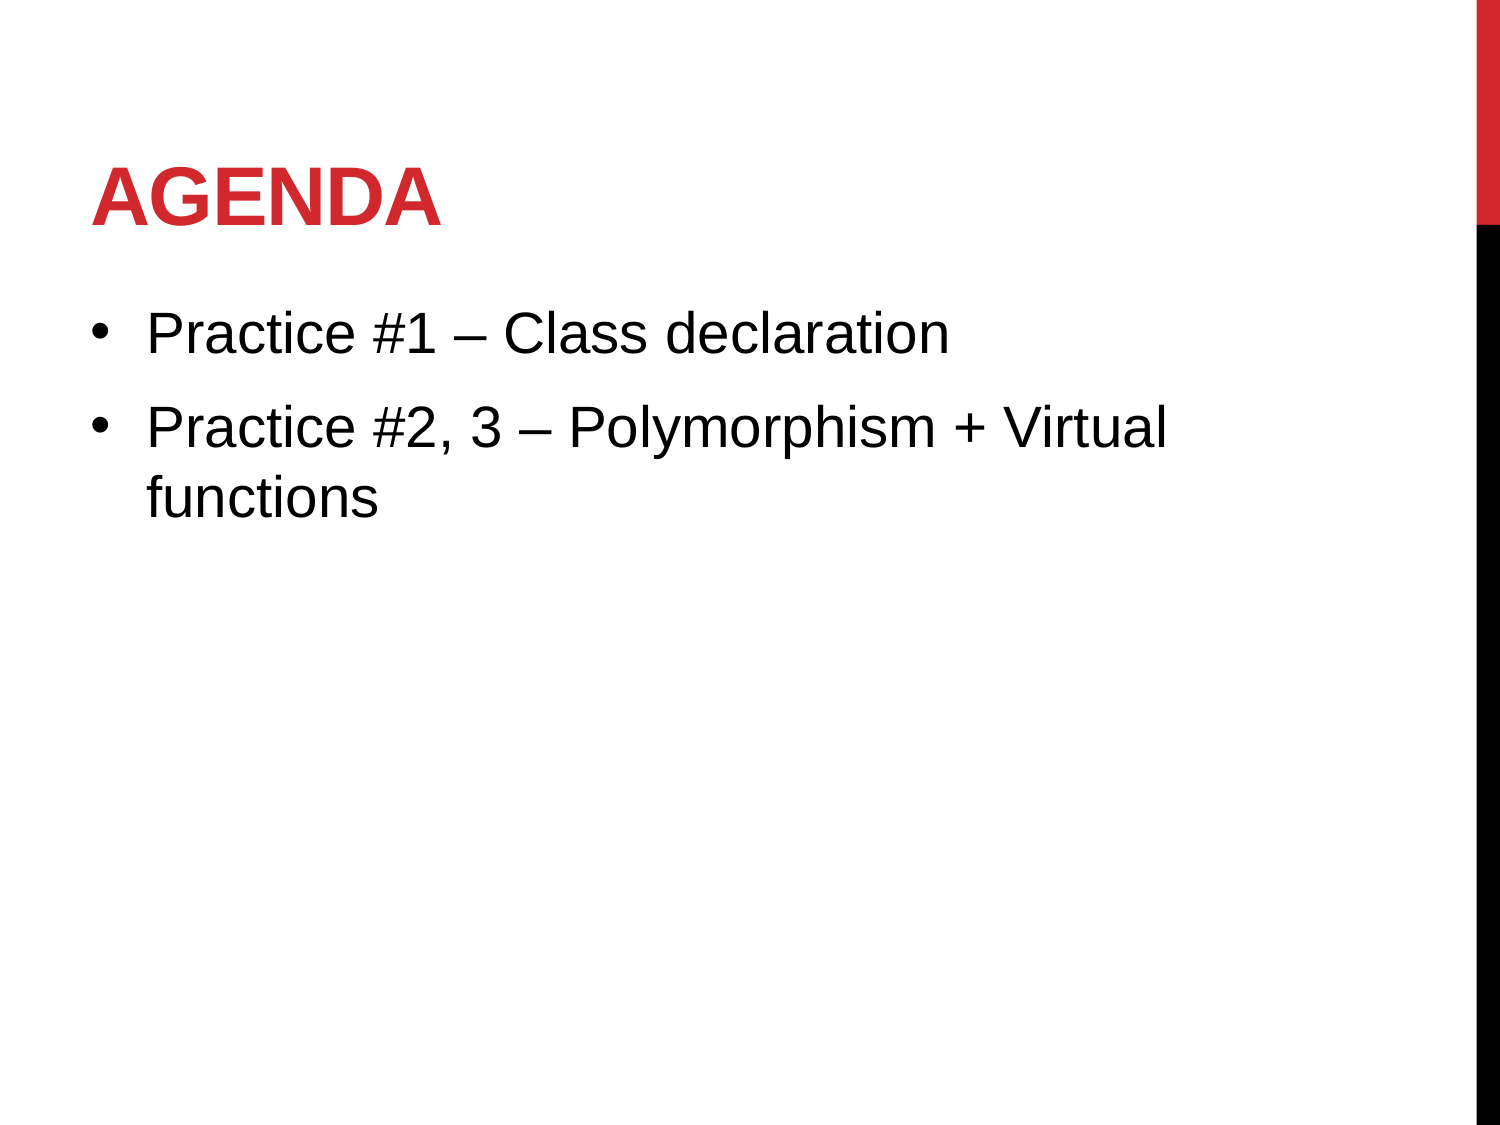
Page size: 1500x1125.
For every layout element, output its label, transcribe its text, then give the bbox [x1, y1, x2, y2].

title Agenda [75, 25, 1025, 250]
list Practice #1 – Class declaration Practice #2, 3 – Polymorphism + Virtual functions [75, 287, 1338, 1005]
